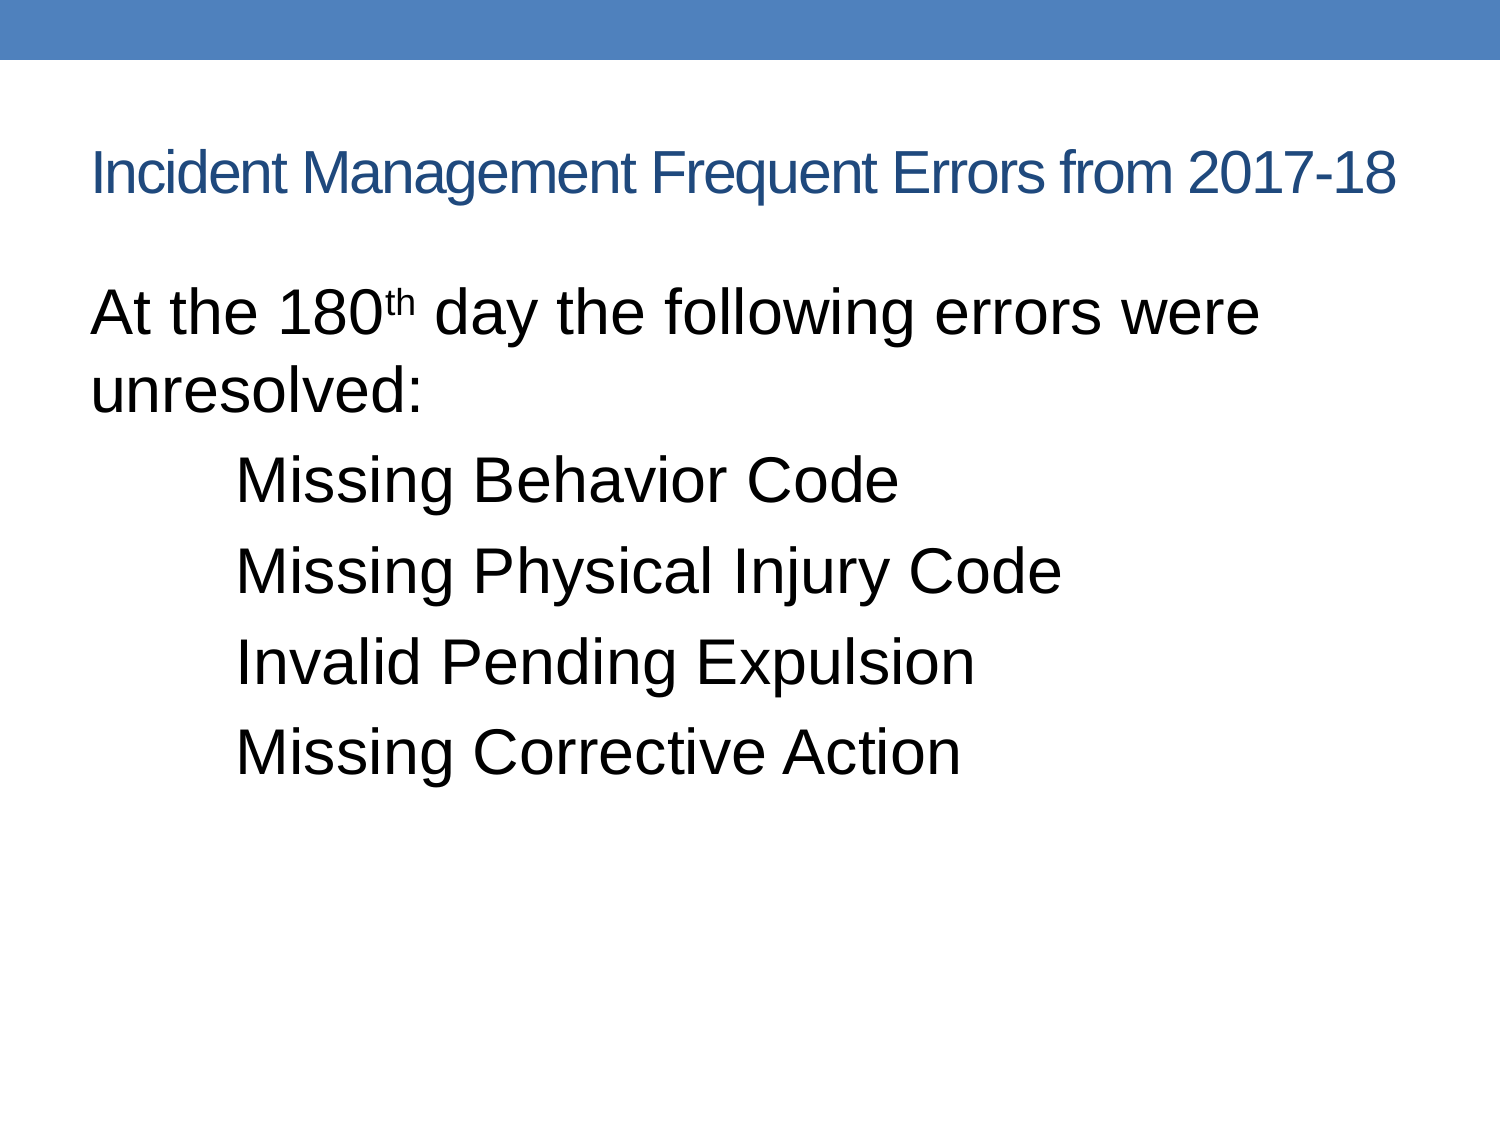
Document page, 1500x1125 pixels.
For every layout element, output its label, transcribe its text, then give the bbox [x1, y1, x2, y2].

list At the 180th day the following errors were unresolved: Missing Behavior Code Missing Physical Injury Code Invalid Pending Expulsion Missing Corrective Action [75, 262, 1425, 1063]
title Incident Management Frequent Errors from 2017-18 [75, 87, 1425, 250]
